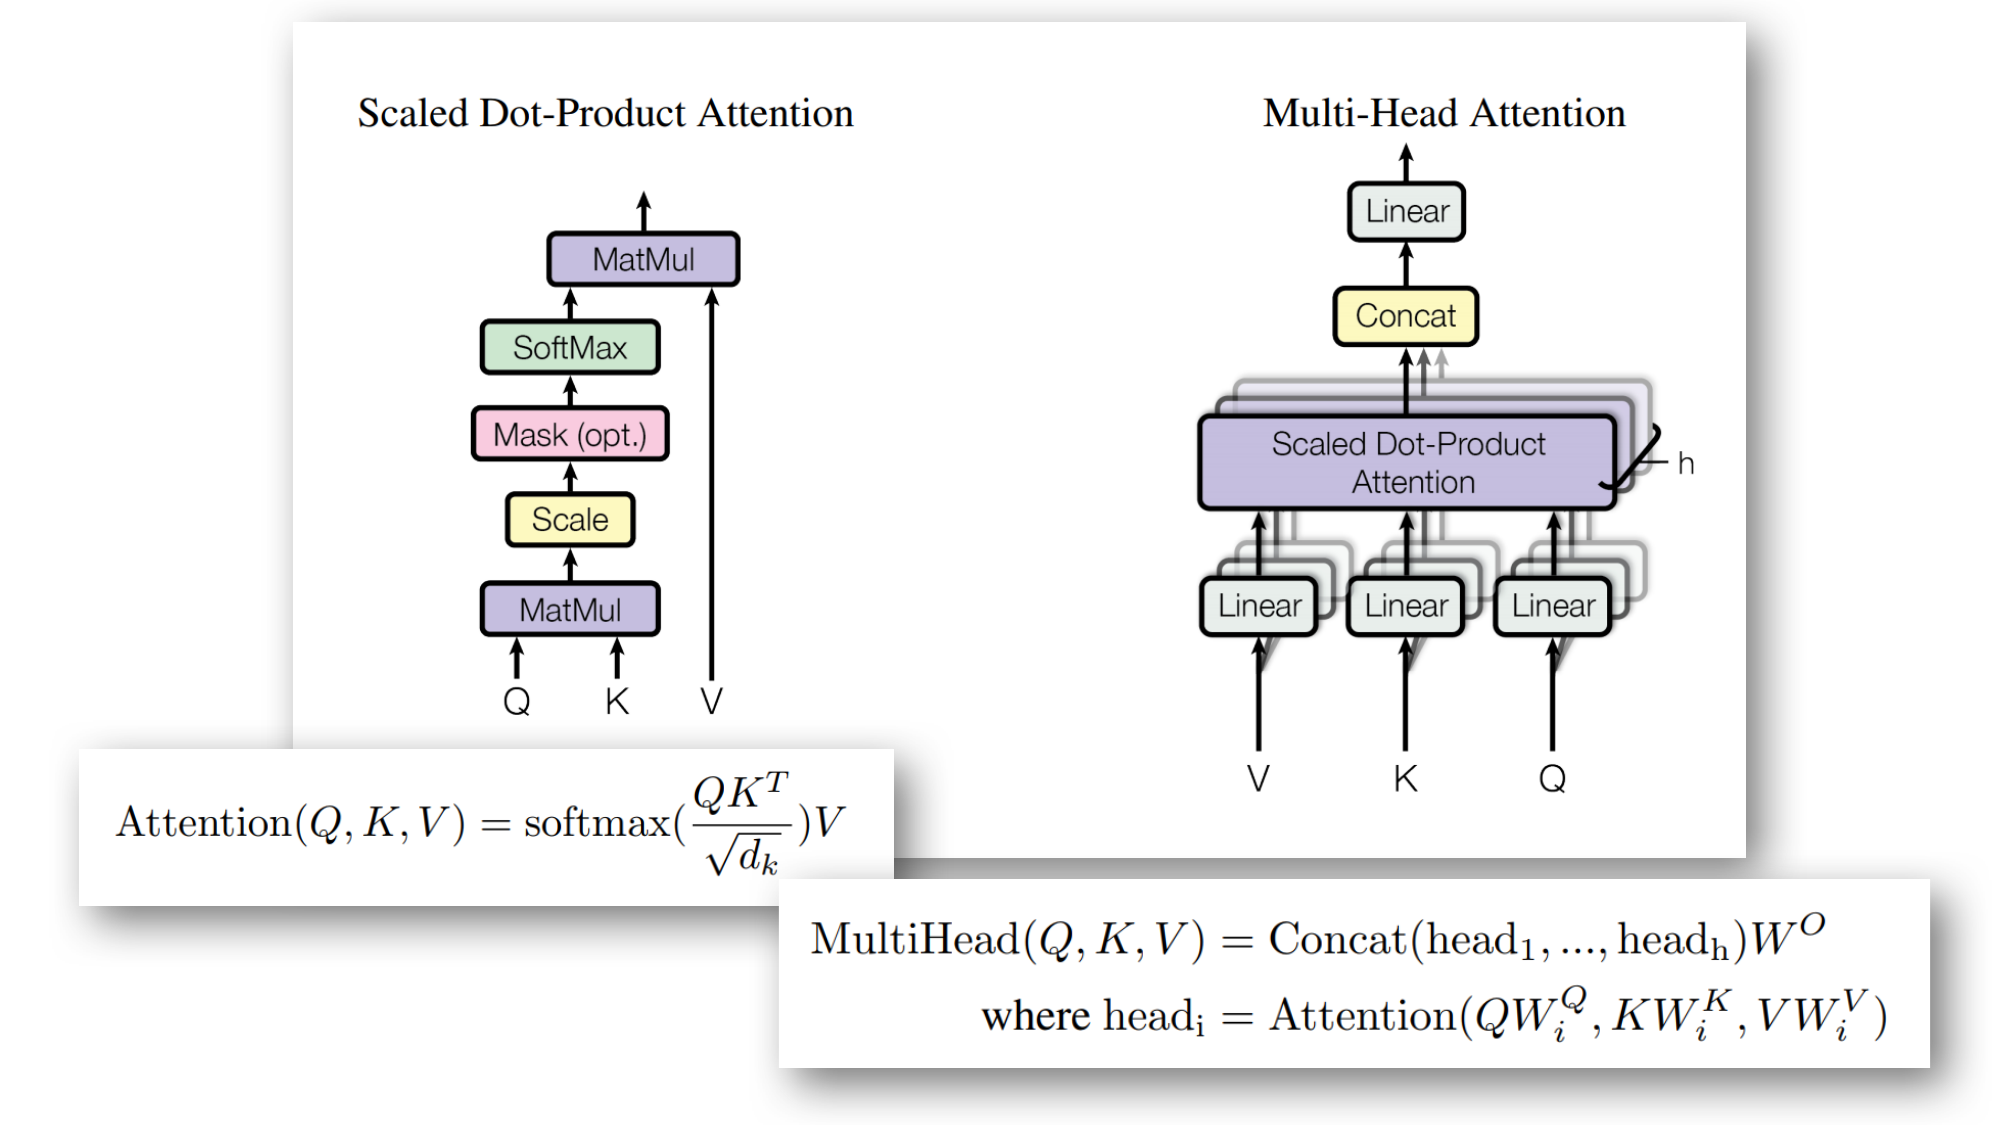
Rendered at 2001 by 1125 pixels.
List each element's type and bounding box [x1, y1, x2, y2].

picture [79, 22, 1931, 1068]
